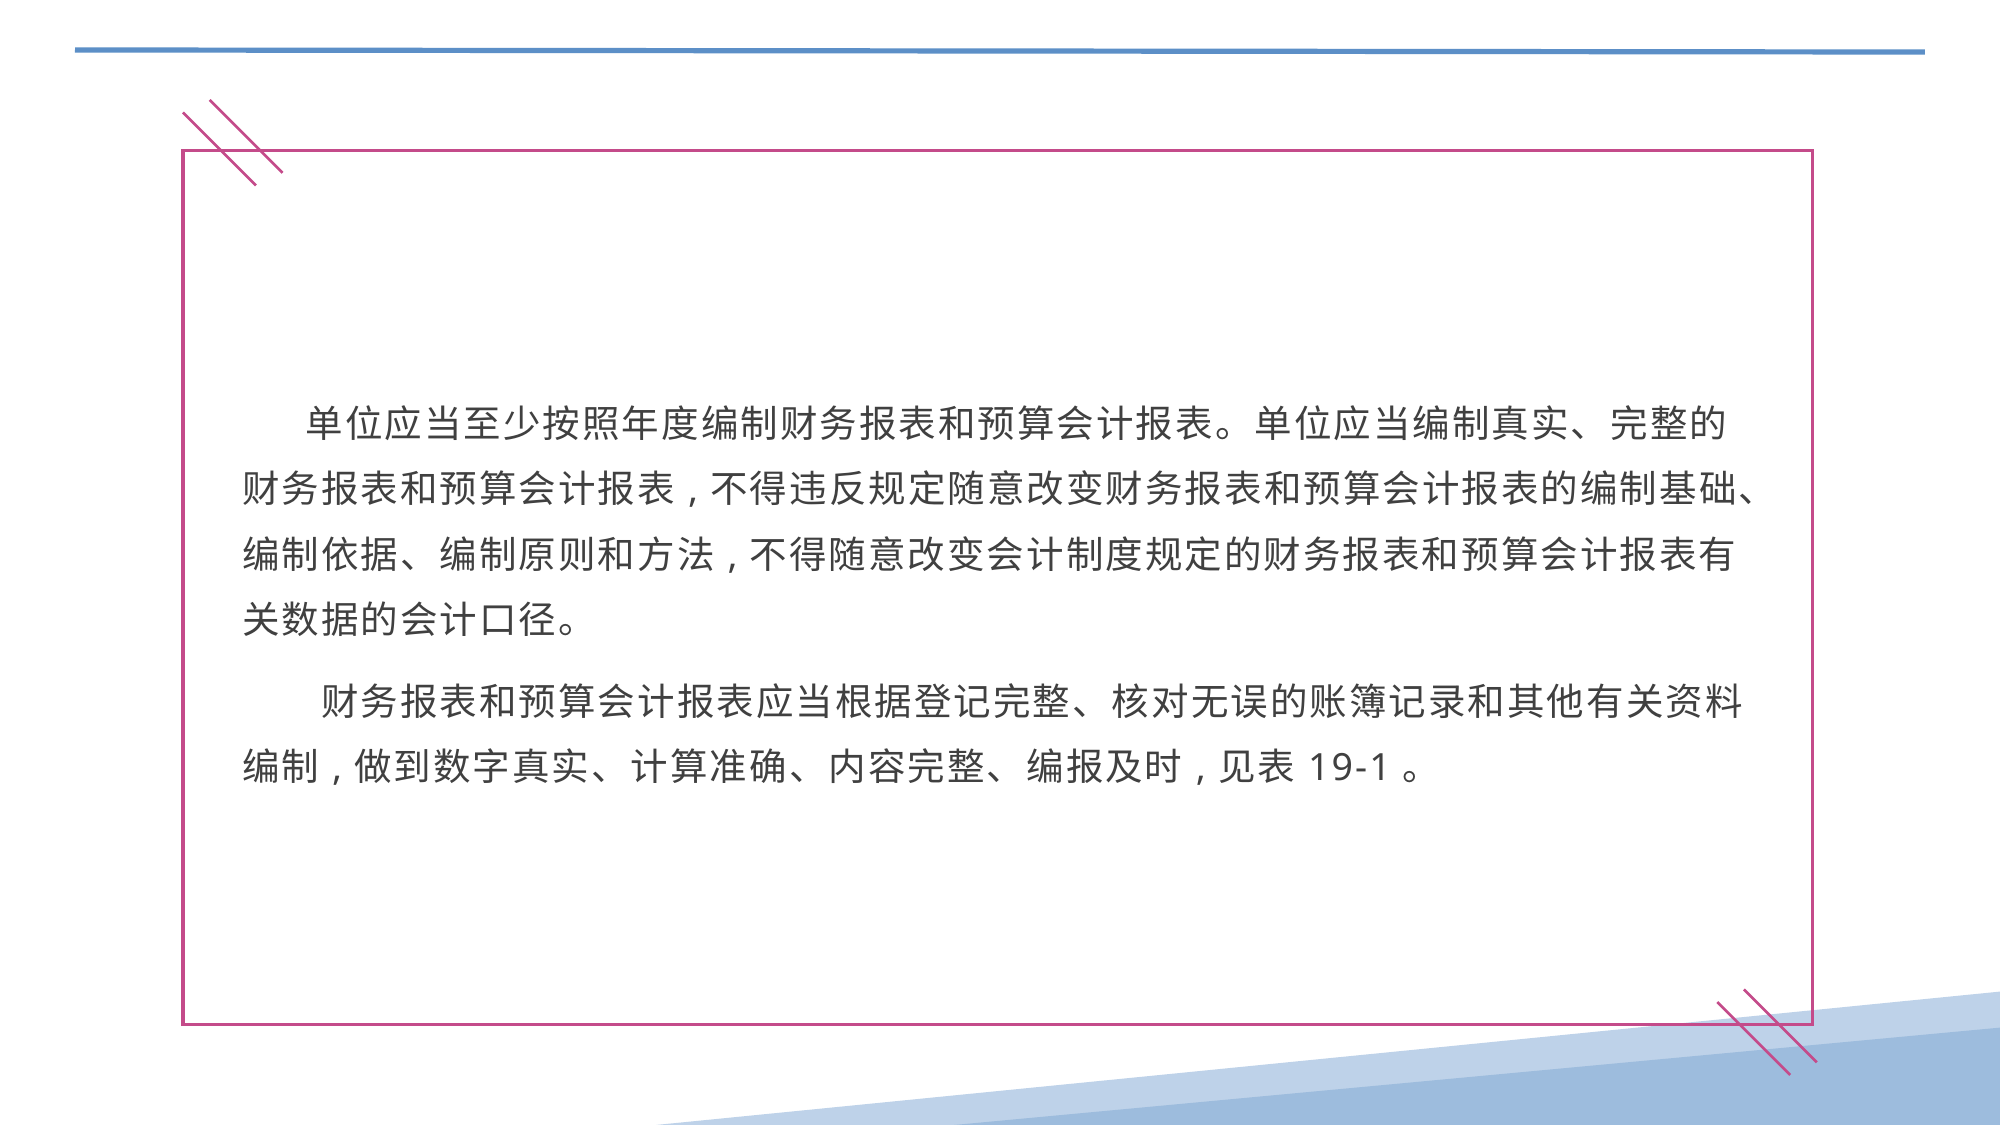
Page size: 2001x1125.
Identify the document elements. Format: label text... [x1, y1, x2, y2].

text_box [1717, 1002, 1791, 1075]
text_box 单位应当至少按照年度编制财务报表和预算会计报表。单位应当编制真实、完整的财务报表和预算会计报表,不得违反规定随意改变财务报表和预算会计报表的编制基础、编制依据、编制原则和方法,不得随意改变会计制度规定的财务报表和预算会计报表有关数据的会计口径。 财务报表和预算会计报表应当根据登记完整、核对无误的账簿记录和其他有关资料编制,做到数字真实、计算准确、内容完整、编报及时,见表19-1。 [231, 238, 1764, 937]
text_box [182, 150, 1814, 1025]
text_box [1743, 989, 1817, 1063]
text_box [182, 112, 256, 186]
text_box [74, 49, 1925, 53]
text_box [209, 99, 283, 173]
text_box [656, 991, 2000, 1125]
